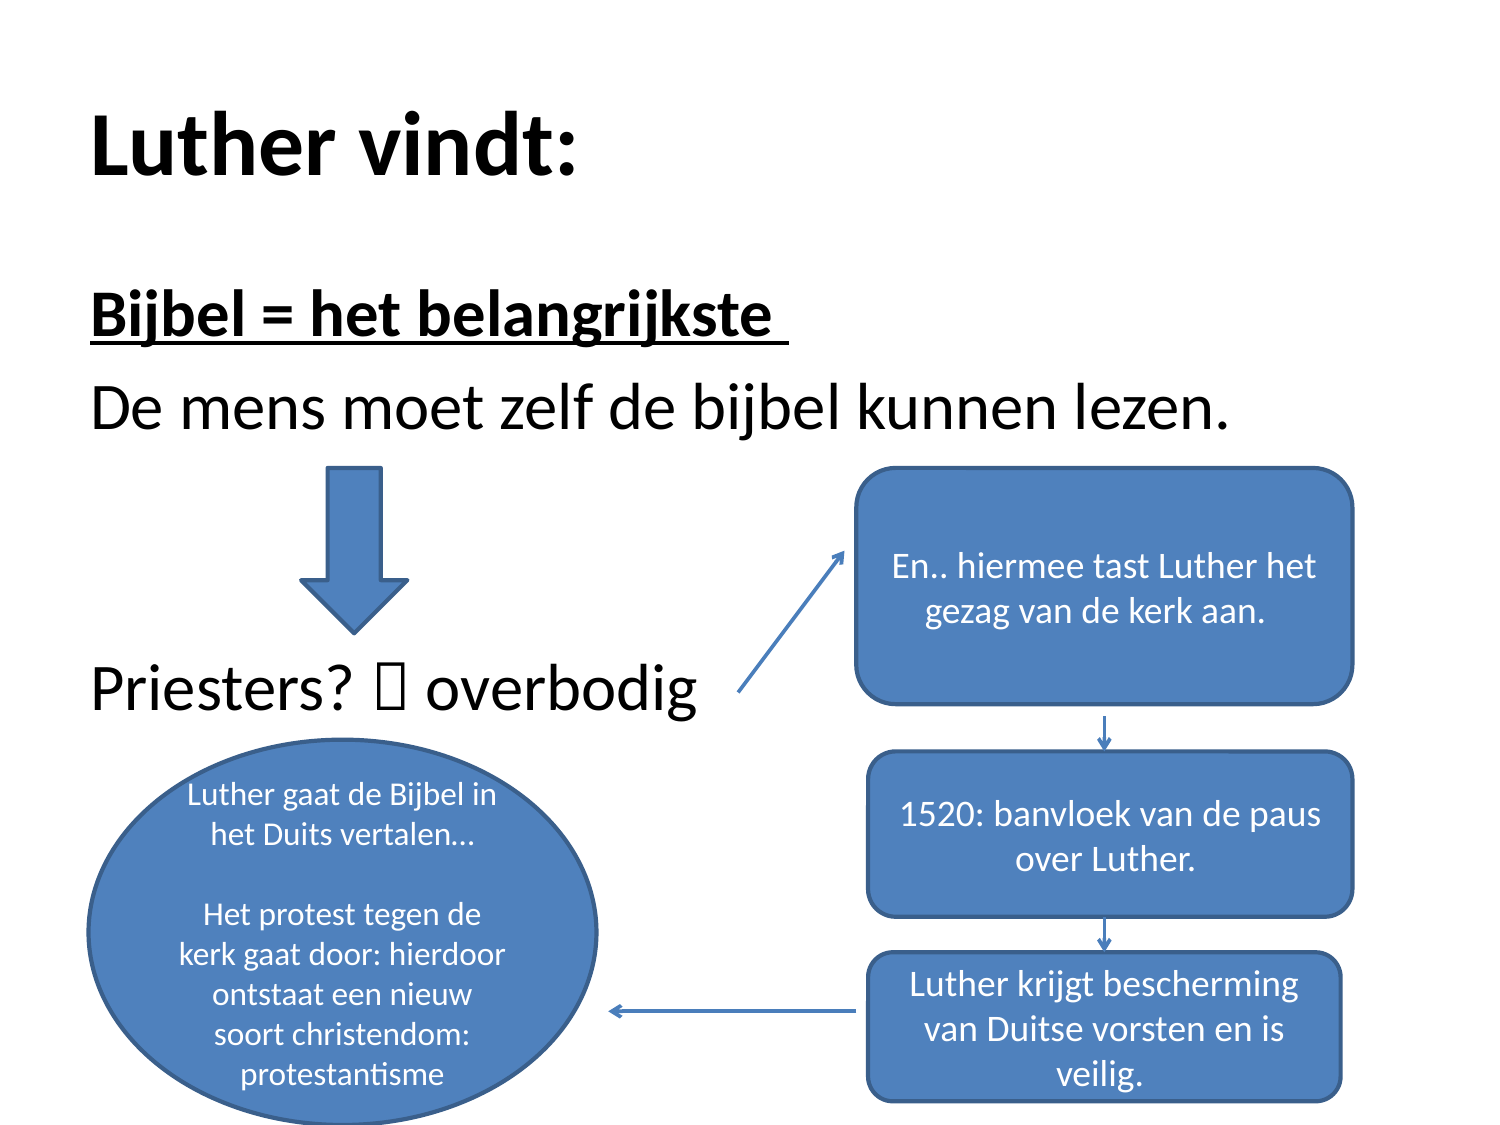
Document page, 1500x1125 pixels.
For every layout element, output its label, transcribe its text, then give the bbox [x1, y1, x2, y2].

text_box Luther gaat de Bijbel in het Duits vertalen… Het protest tegen de kerk gaat door: hierdoor ontstaat een nieuw soort christendom: protestantisme [86, 737, 599, 1125]
list Bijbel = het belangrijkste De mens moet zelf de bijbel kunnen lezen. Priesters?  overbodig [75, 262, 1425, 1005]
text_box 1520: banvloek van de paus over Luther. [865, 749, 1355, 919]
text_box En.. hiermee tast Luther het gezag van de kerk aan. [854, 465, 1355, 707]
text_box [299, 465, 410, 636]
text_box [737, 550, 845, 693]
title Luther vindt: [75, 45, 1425, 233]
text_box Luther krijgt bescherming van Duitse vorsten en is veilig. [865, 950, 1343, 1104]
